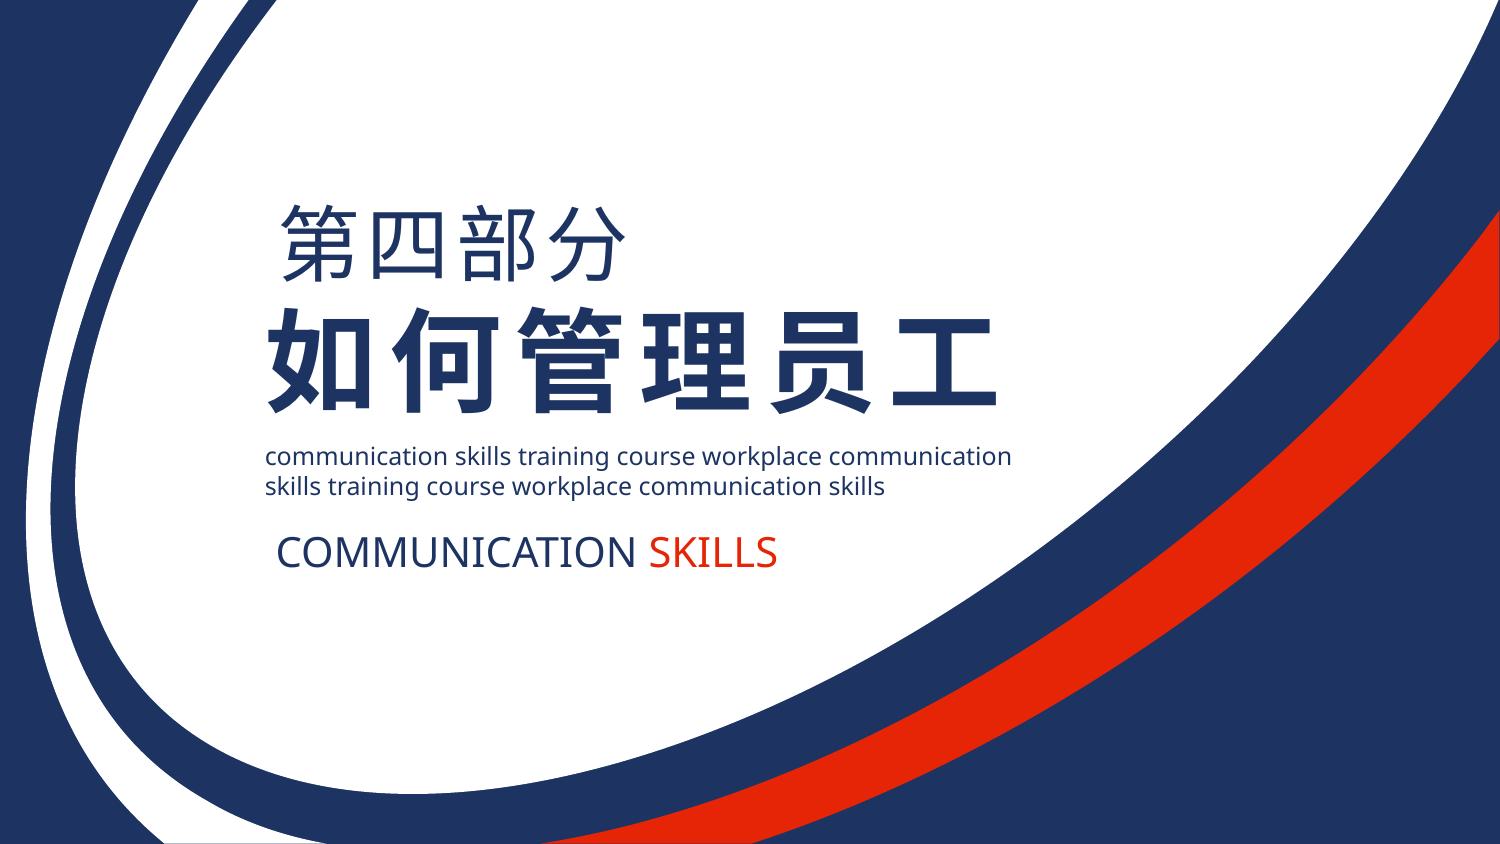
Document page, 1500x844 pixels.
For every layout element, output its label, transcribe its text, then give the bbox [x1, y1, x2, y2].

text_box 第四部分 [262, 184, 664, 297]
text_box 如何管理员工 [249, 283, 1088, 420]
text_box [75, 0, 1499, 794]
text_box [25, 0, 327, 844]
text_box COMMUNICATION SKILLS [260, 518, 794, 583]
text_box [540, 210, 1500, 844]
text_box communication skills training course workplace communication skills training course workplace communication skills [249, 432, 1038, 508]
